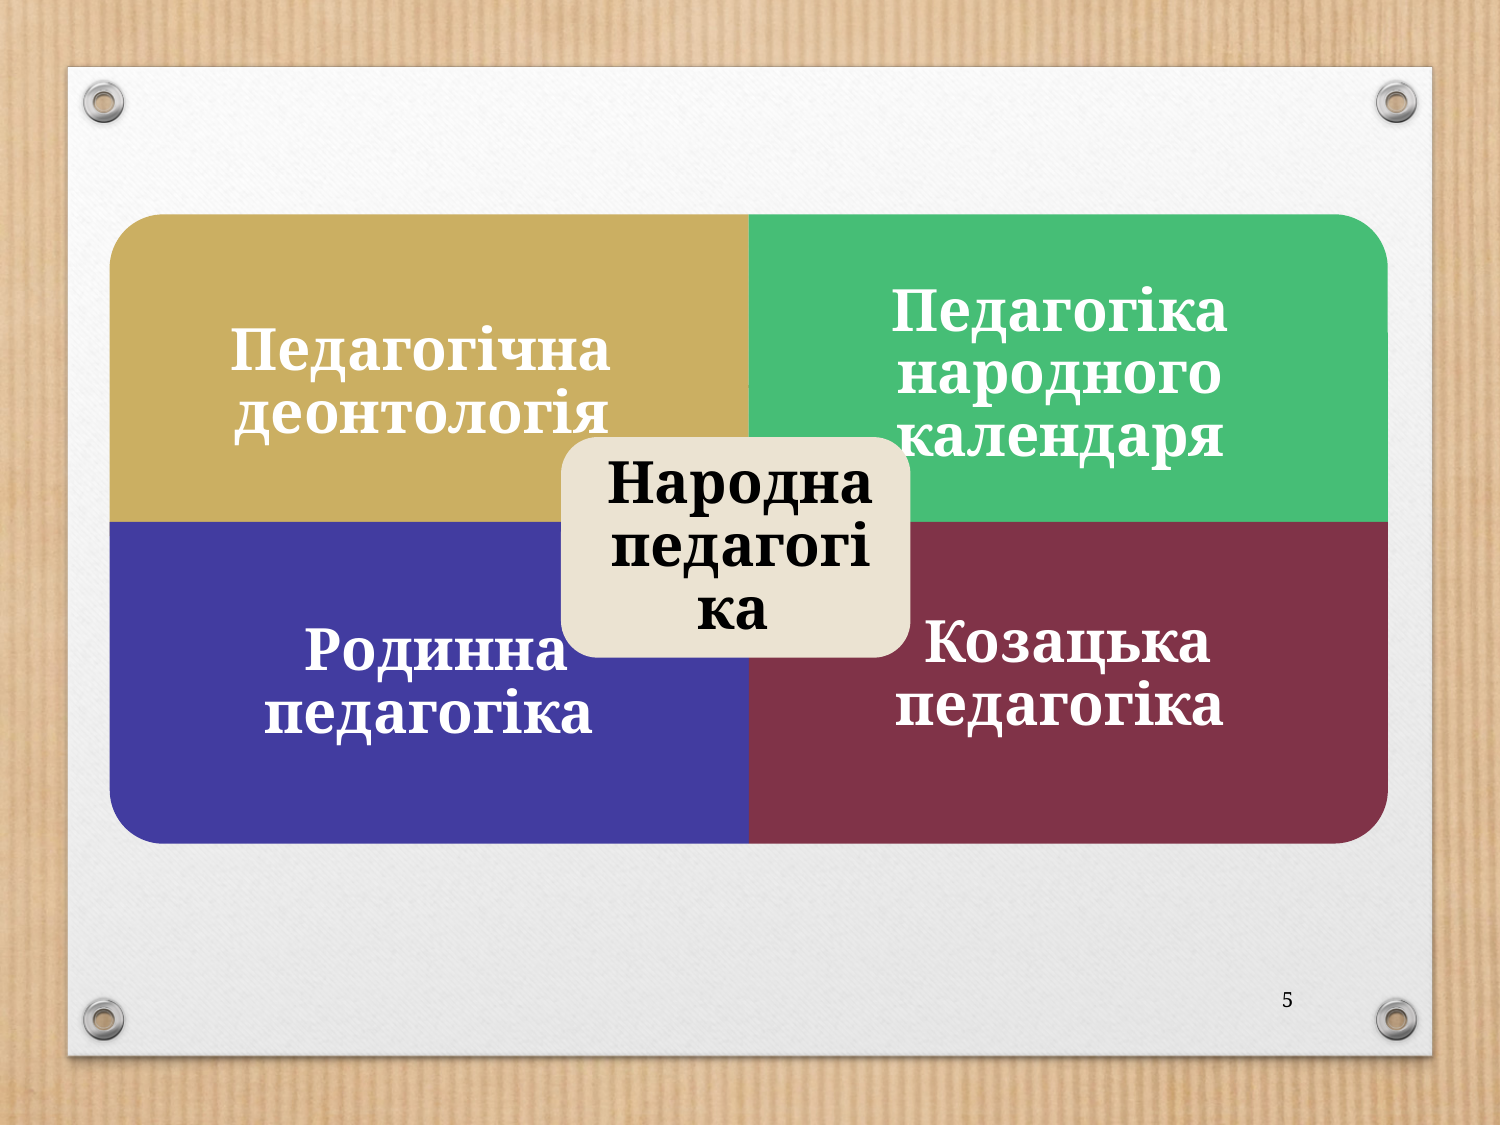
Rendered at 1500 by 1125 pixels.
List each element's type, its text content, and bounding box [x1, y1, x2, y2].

picture [0, 0, 1500, 1125]
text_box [109, 214, 1389, 859]
slide_number 5 [1243, 977, 1309, 1024]
